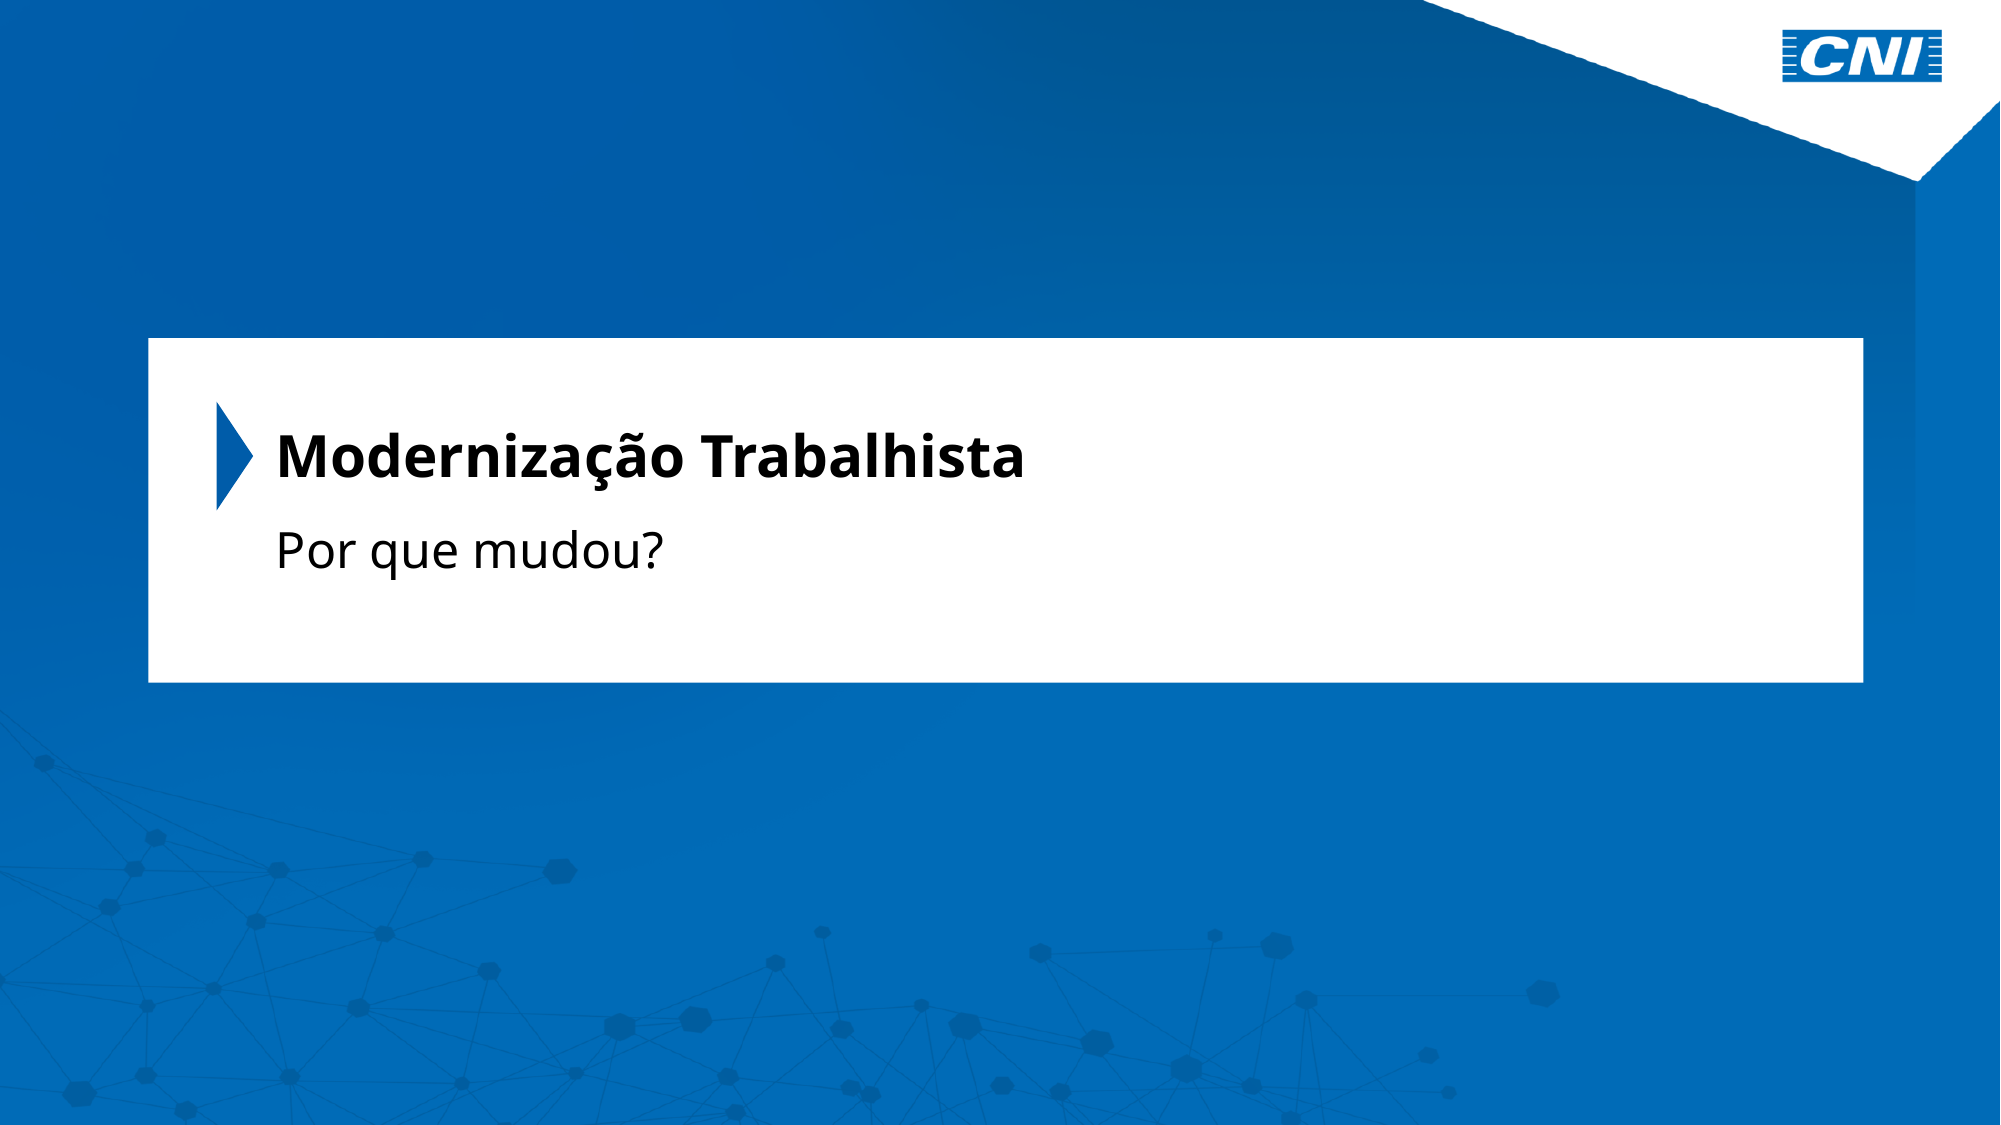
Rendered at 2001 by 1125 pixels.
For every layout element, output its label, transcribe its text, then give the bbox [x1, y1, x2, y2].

text_box [215, 398, 255, 514]
picture [0, 0, 2000, 1125]
text_box [147, 337, 1864, 684]
text_box Modernização Trabalhista Por que mudou? [261, 411, 1819, 587]
